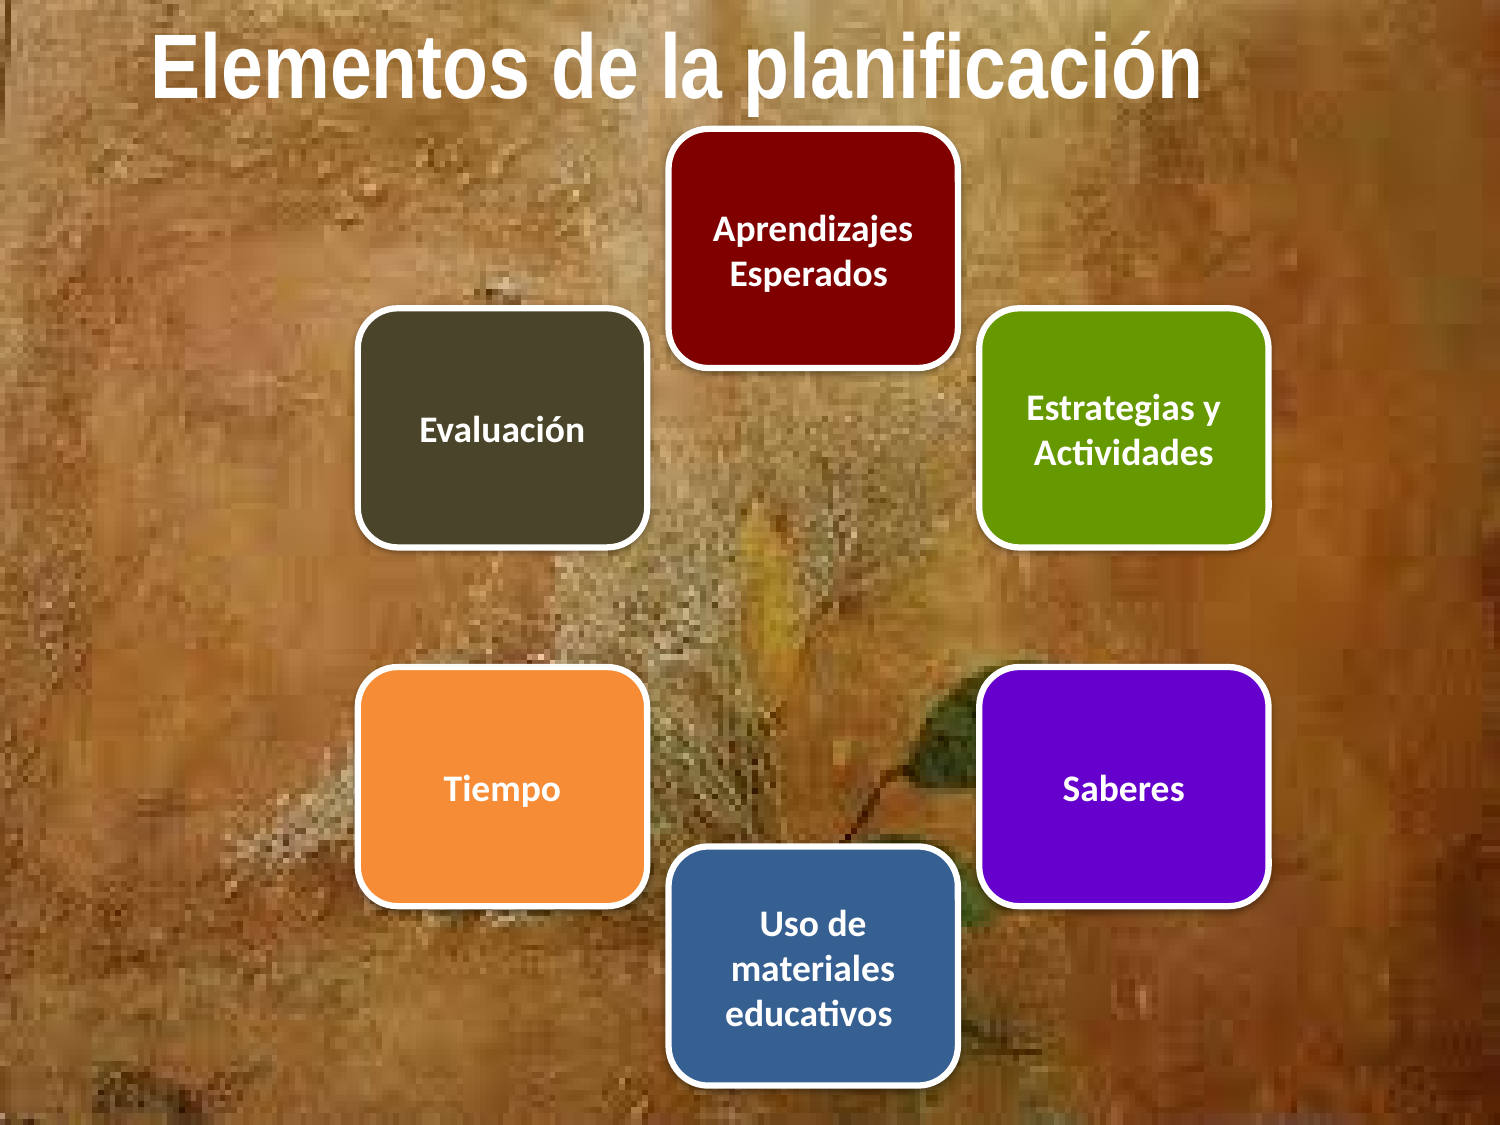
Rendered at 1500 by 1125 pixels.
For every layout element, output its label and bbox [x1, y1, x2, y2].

text_box [234, 128, 1393, 1086]
picture [0, 0, 1500, 1125]
